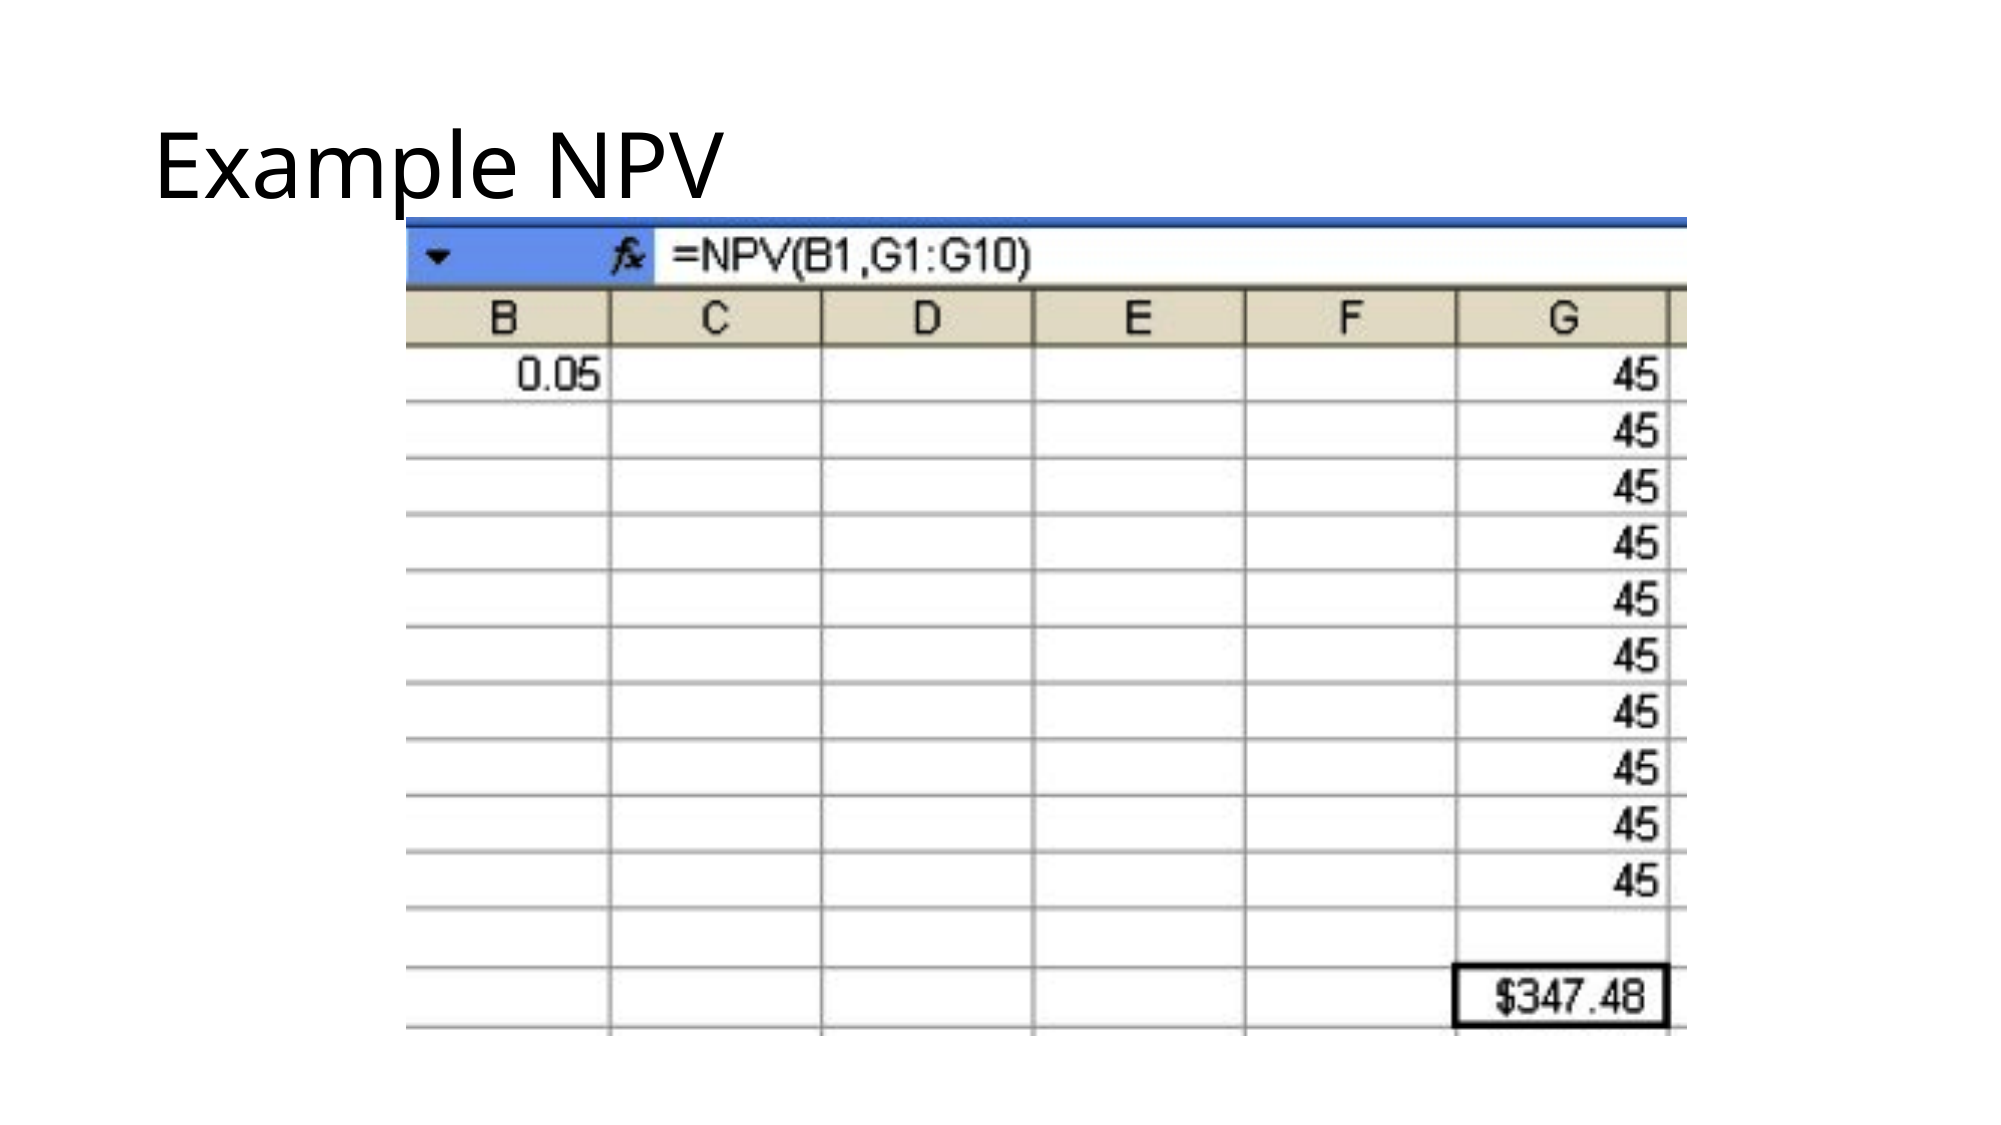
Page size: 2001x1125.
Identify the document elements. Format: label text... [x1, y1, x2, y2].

title Example NPV [137, 59, 1863, 278]
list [406, 217, 1687, 1036]
